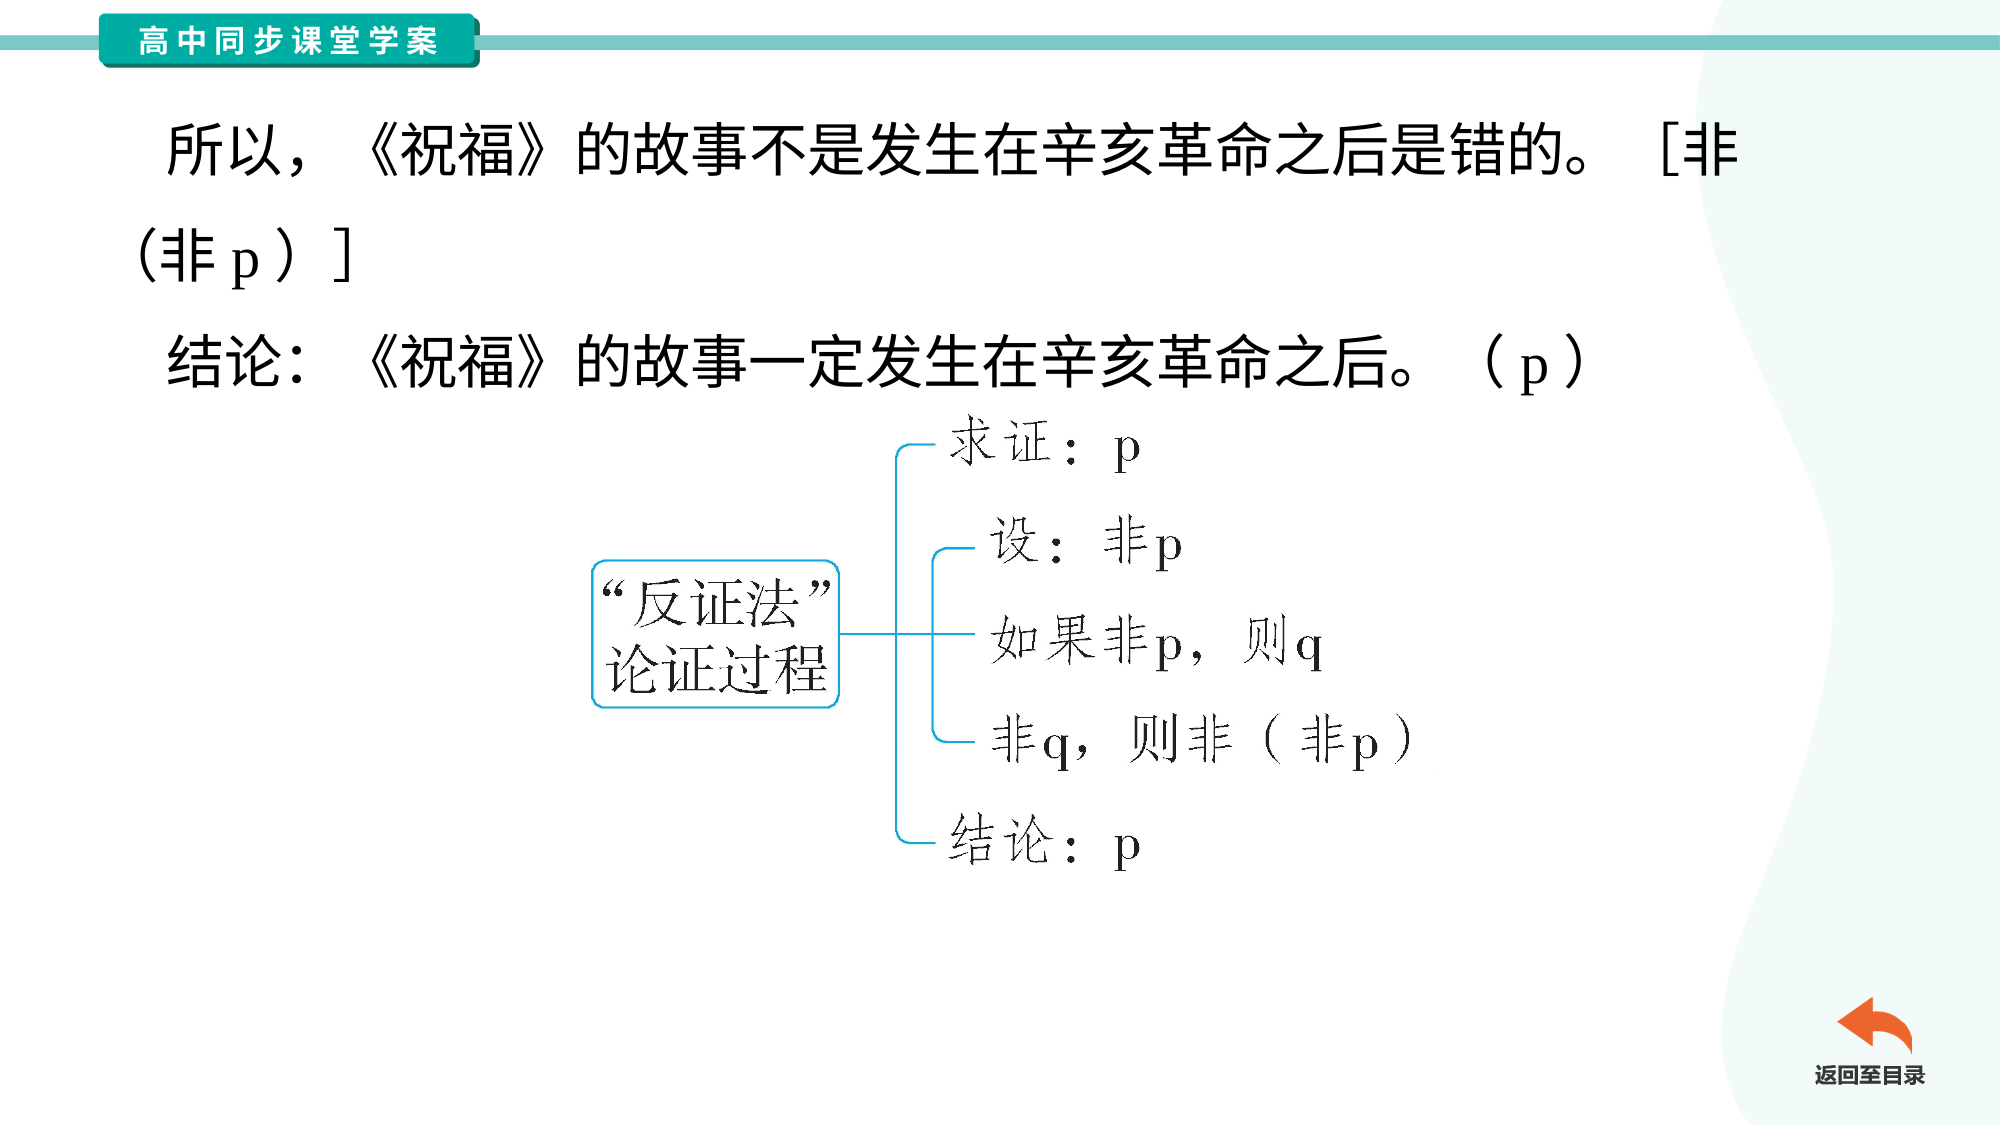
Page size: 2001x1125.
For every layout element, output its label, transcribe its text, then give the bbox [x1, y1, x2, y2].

text_box 所以，《祝福》的故事不是发生在辛亥革命之后是错的。［非 （非p）］ 结论：《祝福》的故事一定发生在辛亥革命之后。（p） [100, 76, 1899, 396]
picture [0, 0, 2000, 1125]
